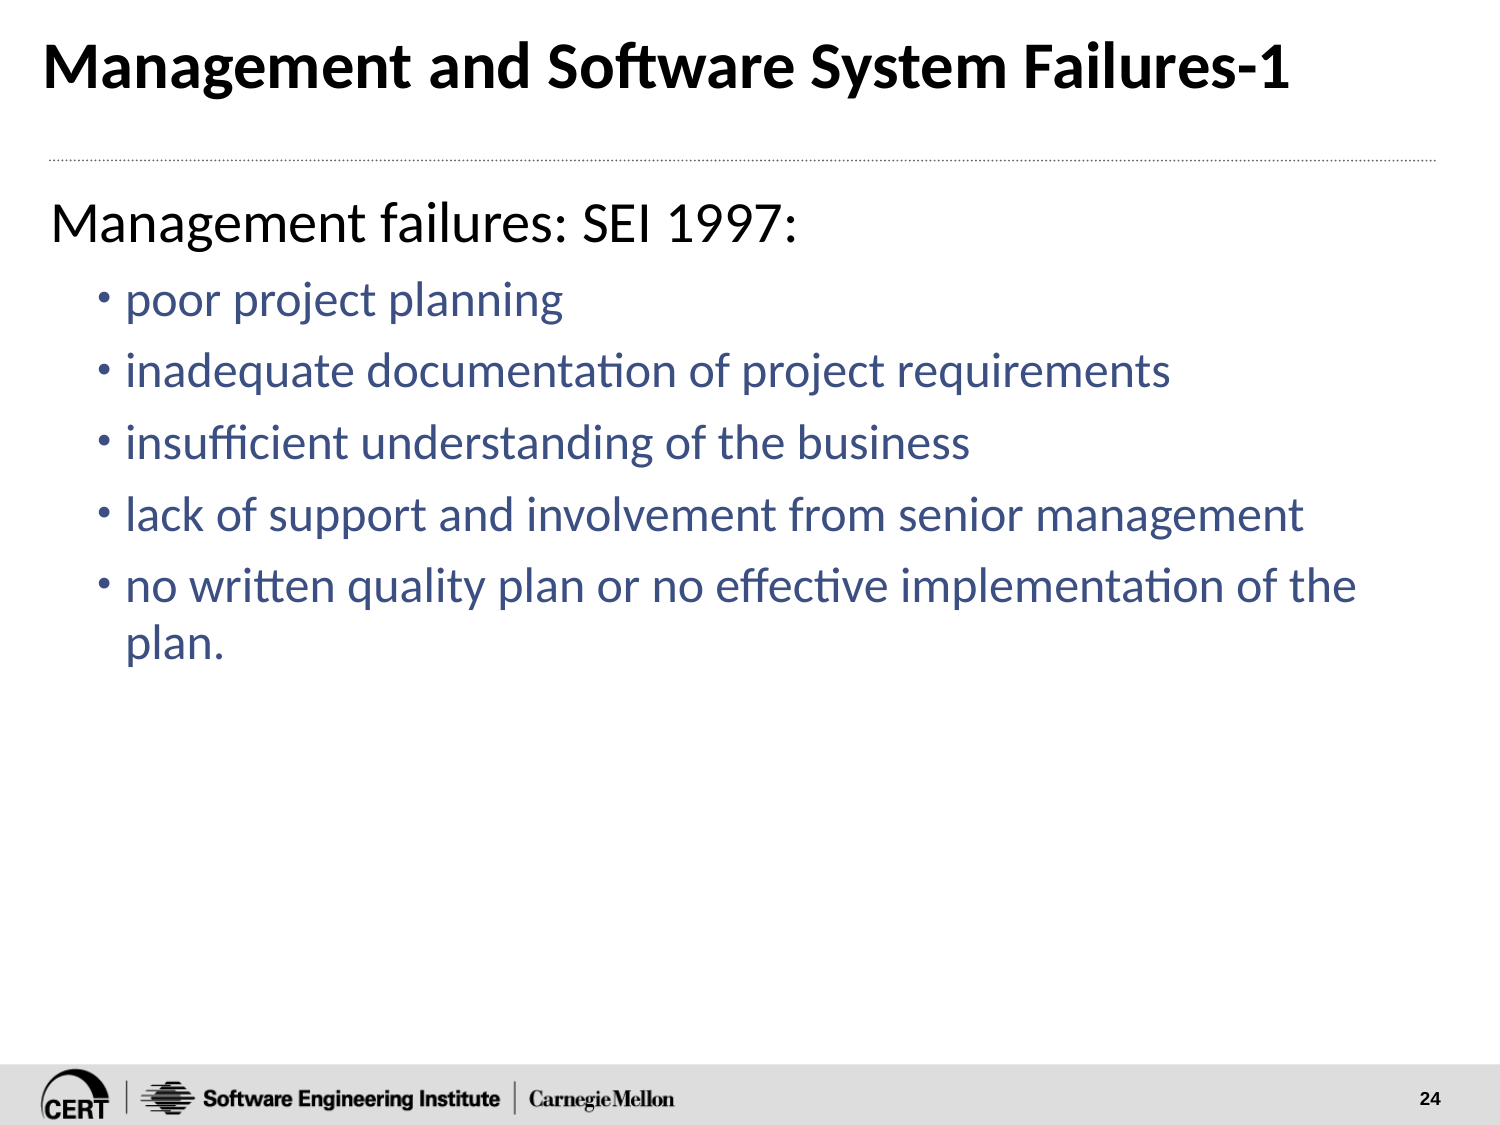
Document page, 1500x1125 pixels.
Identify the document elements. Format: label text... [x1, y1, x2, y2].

picture [24, 1065, 688, 1125]
title Management and Software System Failures-1 [42, 37, 1434, 155]
list Management failures: SEI 1997: poor project planning inadequate documentation of project requirements insufficient understanding of the business lack of support and involvement from senior management no written quality plan or no effective implementation of the plan. [49, 187, 1438, 1001]
